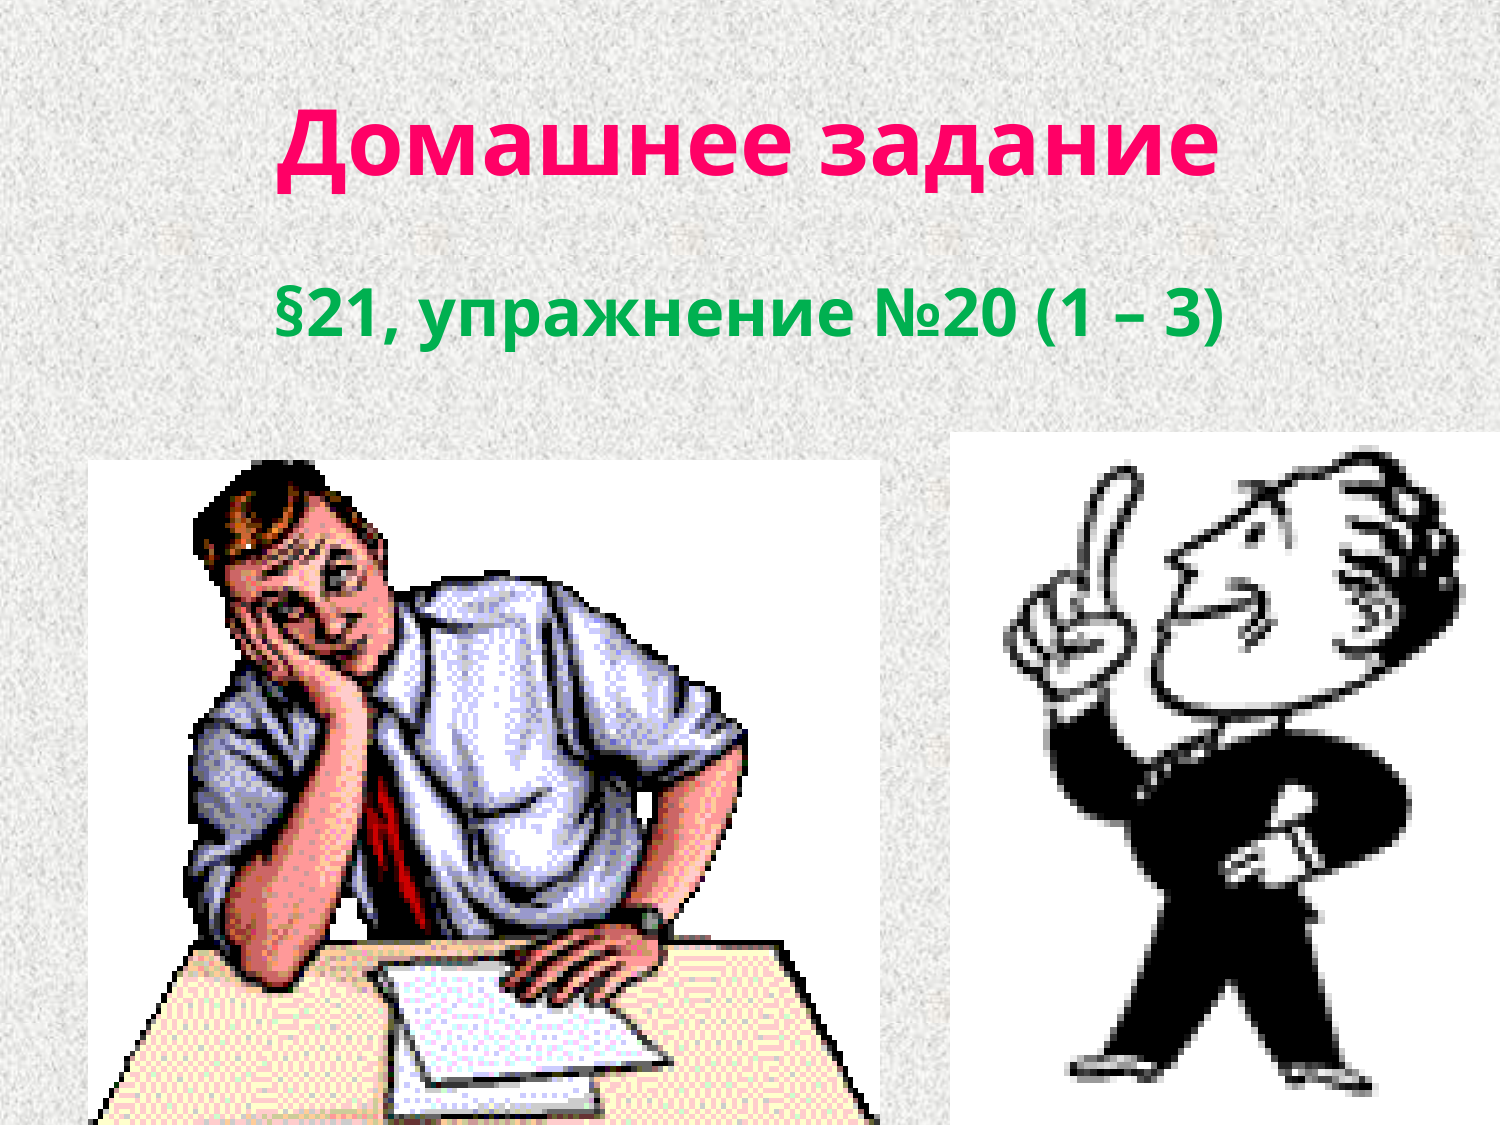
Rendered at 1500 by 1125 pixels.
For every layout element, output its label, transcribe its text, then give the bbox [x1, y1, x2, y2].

list §21, упражнение №20 (1 – 3) [75, 262, 1425, 375]
title Домашнее задание [75, 45, 1425, 233]
picture [0, 0, 1500, 1125]
